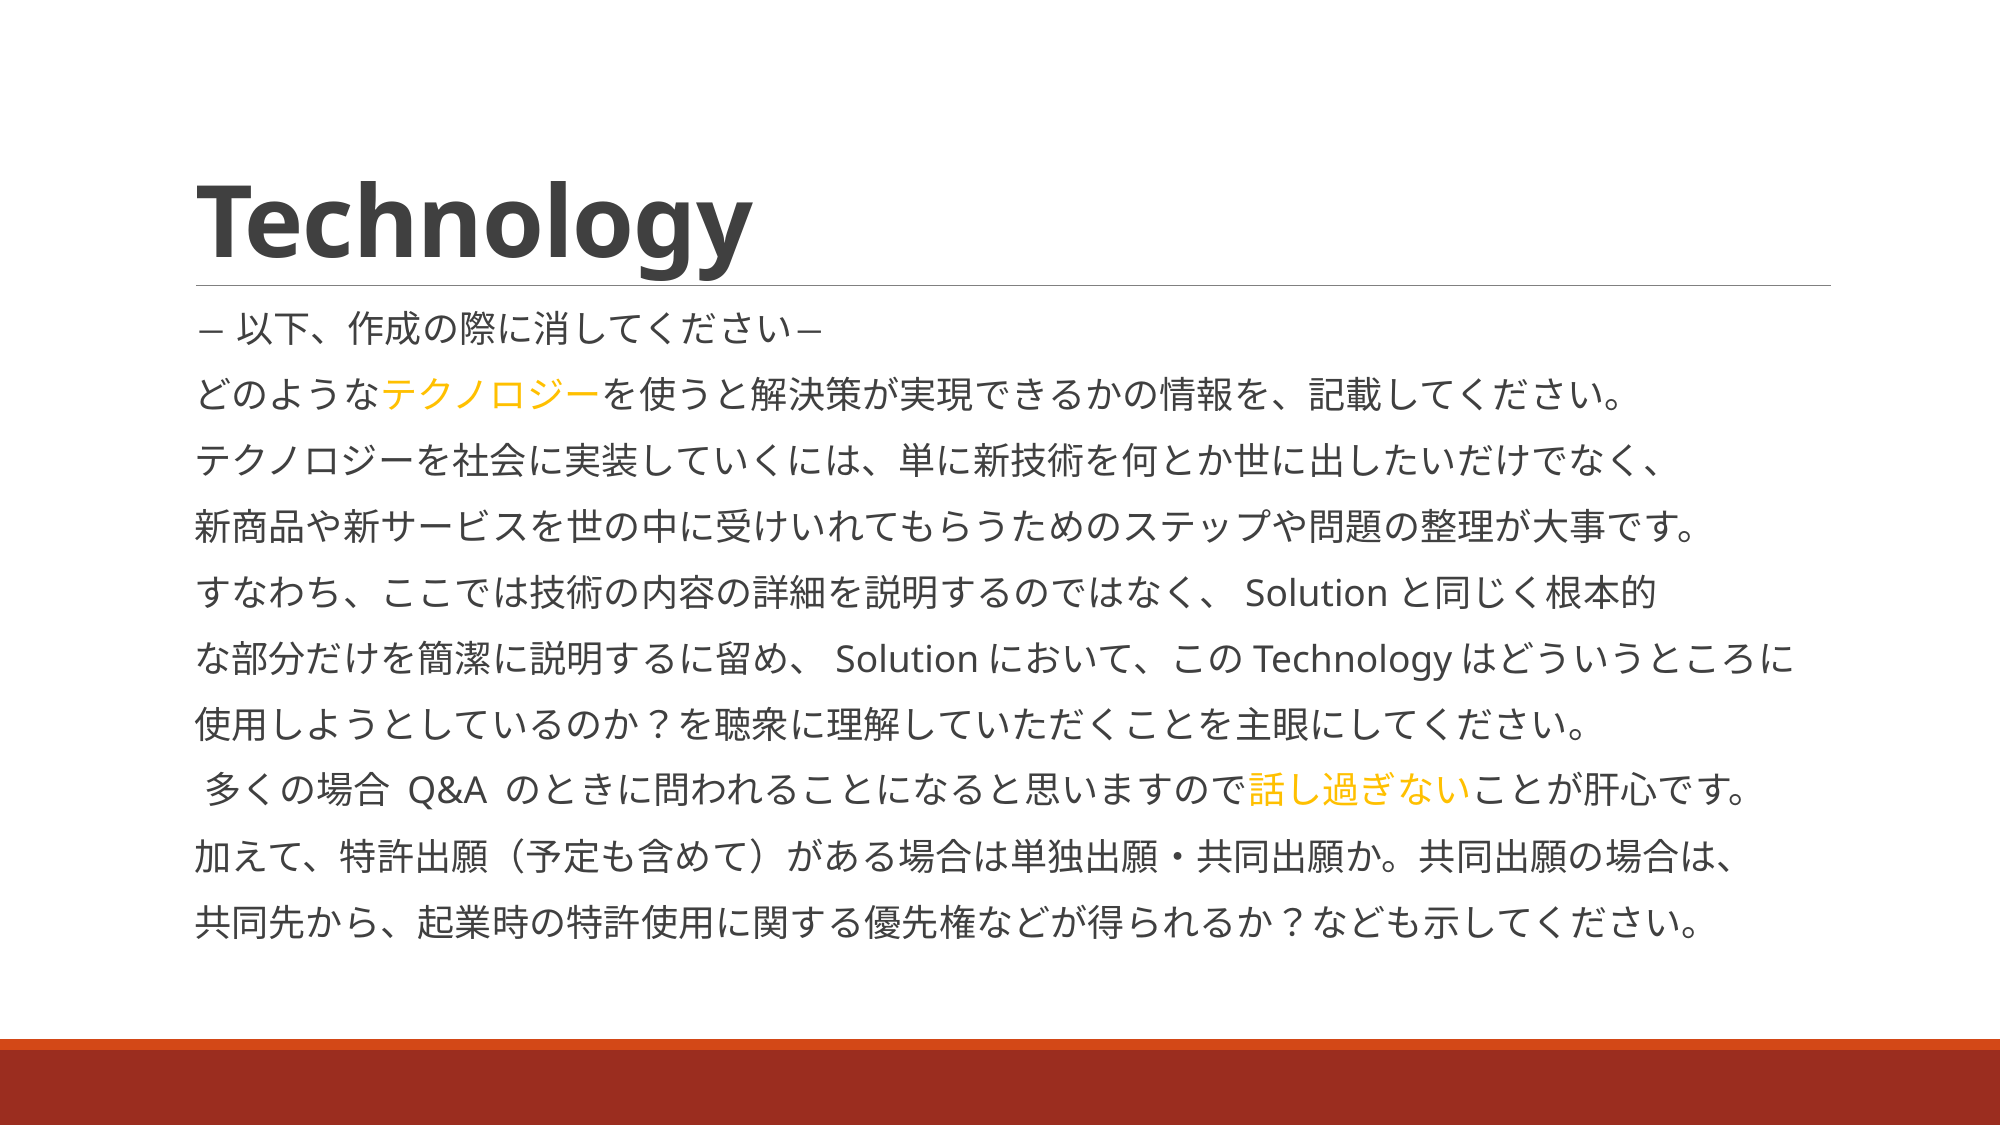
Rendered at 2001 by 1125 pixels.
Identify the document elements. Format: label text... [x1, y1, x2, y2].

list ―以下、作成の際に消してください― どのようなテクノロジーを使うと解決策が実現できるかの情報を、記載してください。 テクノロジーを社会に実装していくには、単に新技術を何とか世に出したいだけでなく、 新商品や新サービスを世の中に受けいれてもらうためのステップや問題の整理が大事です。 すなわち、ここでは技術の内容の詳細を説明するのではなく、Solutionと同じく根本的 な部分だけを簡潔に説明するに留め、Solutionにおいて、このTechnologyはどういうところに 使用しようとしているのか？を聴衆に理解していただくことを主眼にしてください。 多くの場合 Q&A のときに問われることになると思いますので話し過ぎないことが肝心です。 加えて、特許出願（予定も含めて）がある場合は単独出願・共同出願か。共同出願の場合は、 共同先から、起業時の特許使用に関する優先権などが得られるか？なども示してください。 [180, 302, 1830, 963]
title Technology [180, 47, 1830, 285]
